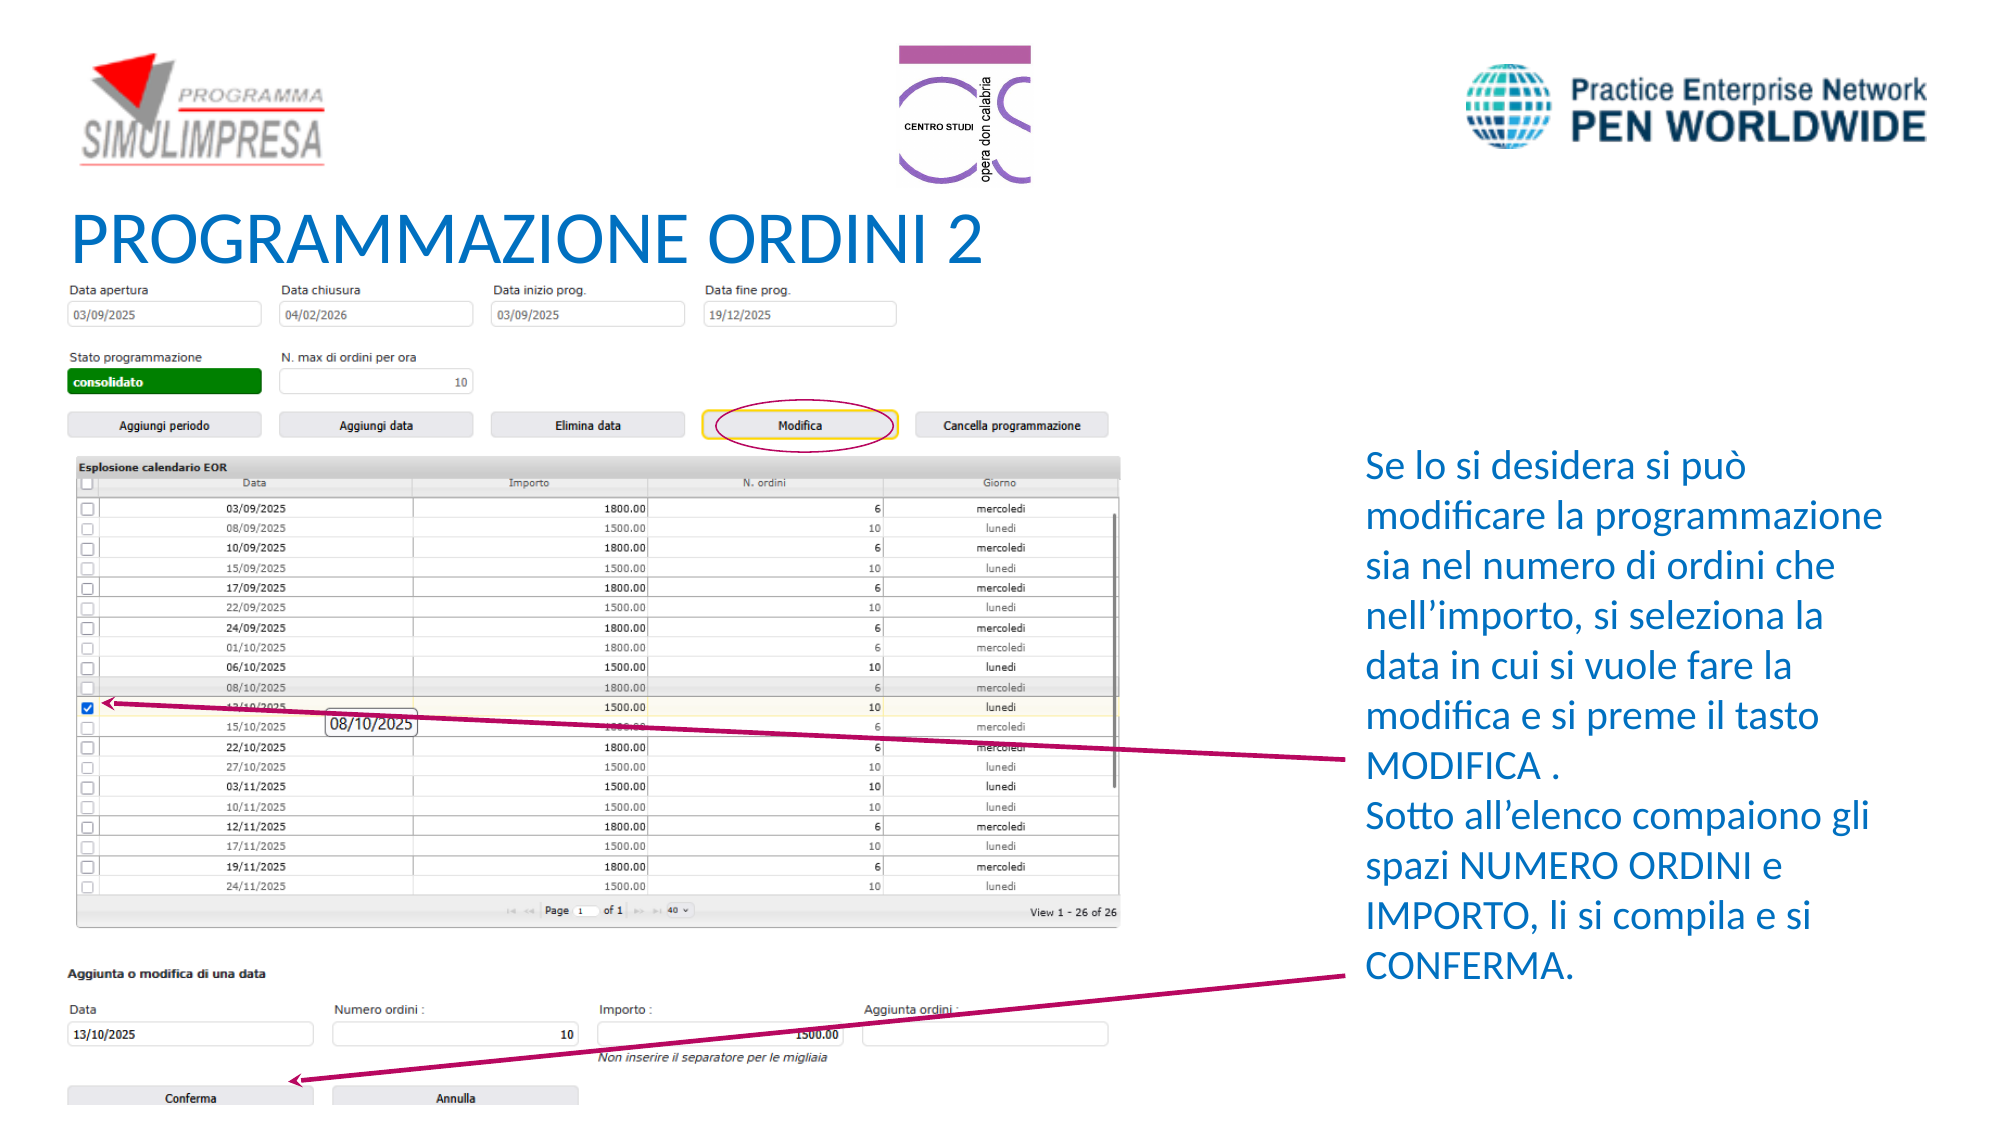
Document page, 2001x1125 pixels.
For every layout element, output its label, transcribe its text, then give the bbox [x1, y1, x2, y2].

text_box Se lo si desidera si può modificare la programmazione sia nel numero di ordini che nell’importo, si seleziona la data in cui si vuole fare la modifica e si preme il tasto MODIFICA . Sotto all’elenco compaiono gli spazi NUMERO ORDINI e IMPORTO, li si compila e si CONFERMA. [1350, 430, 1920, 1046]
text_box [100, 702, 1346, 760]
picture [896, 42, 1034, 188]
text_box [287, 975, 1346, 1082]
picture [76, 50, 336, 168]
picture [1466, 64, 1927, 149]
subtitle PROGRAMMAZIONE ORDINI 2 [55, 191, 1951, 308]
picture [62, 277, 1126, 1106]
